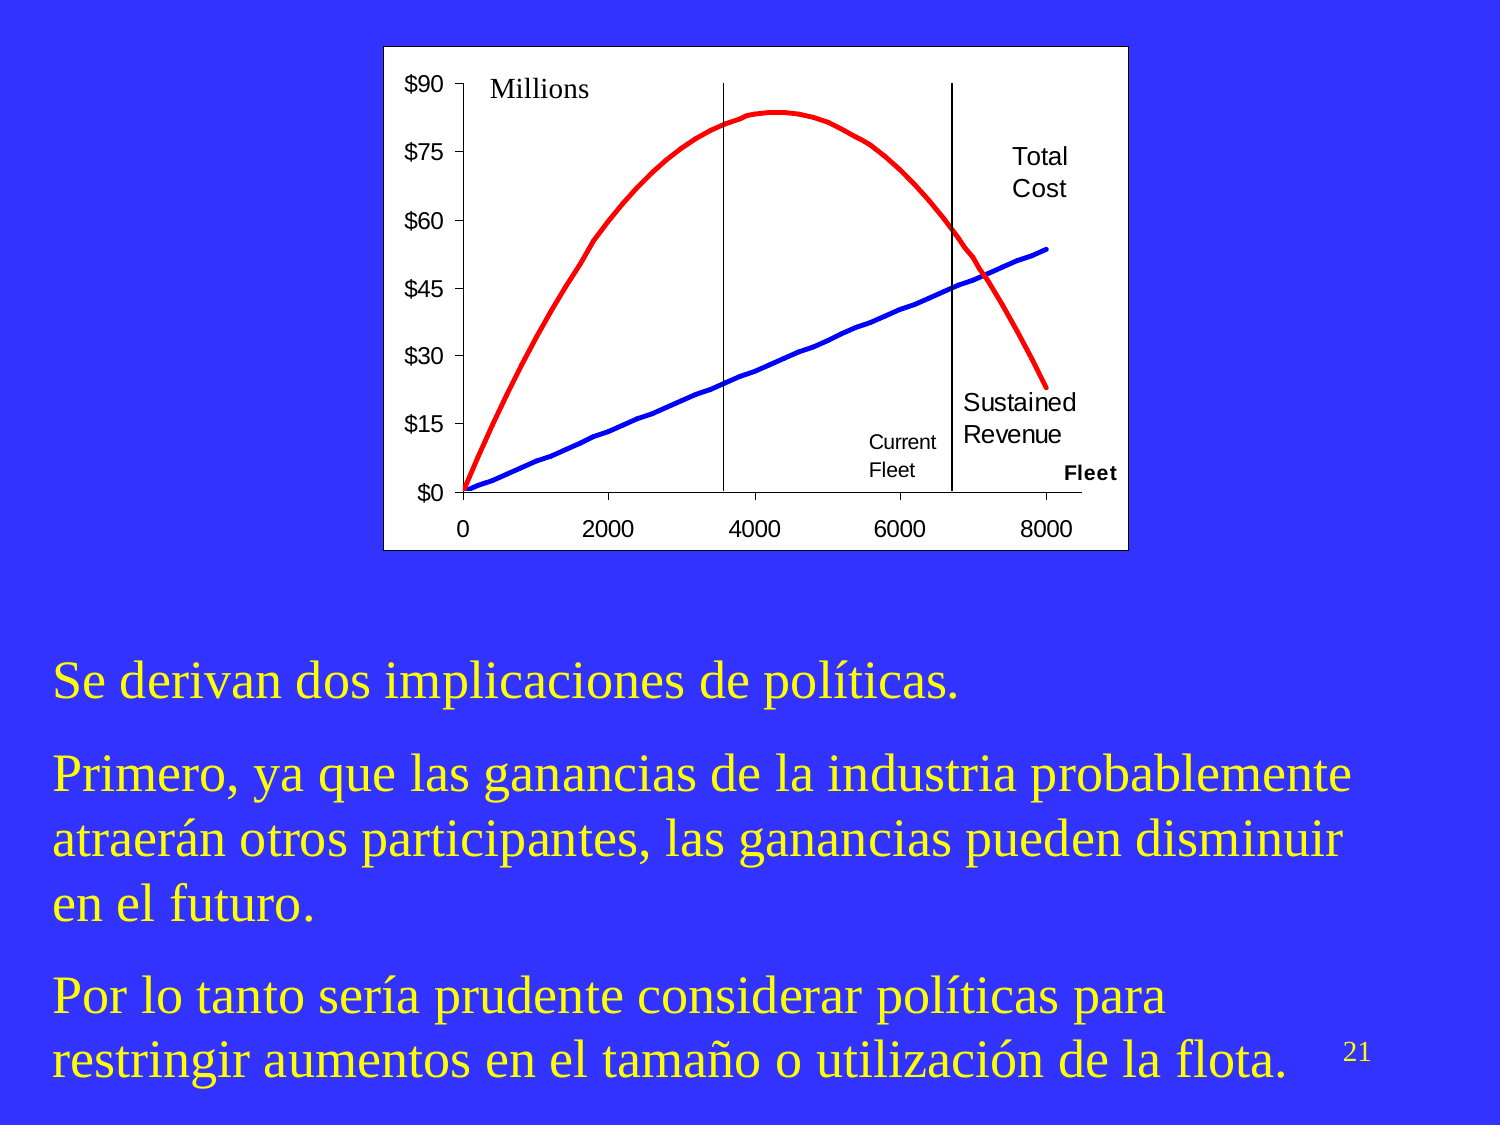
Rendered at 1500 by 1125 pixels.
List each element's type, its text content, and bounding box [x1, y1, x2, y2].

text_box Se derivan dos implicaciones de políticas. Primero, ya que las ganancias de la industria probablemente atraerán otros participantes, las ganancias pueden disminuir en el futuro. Por lo tanto sería prudente considerar políticas para restringir aumentos en el tamaño o utilización de la flota. [37, 637, 1375, 1097]
picture [374, 37, 1138, 559]
slide_number 21 [1074, 1024, 1388, 1101]
